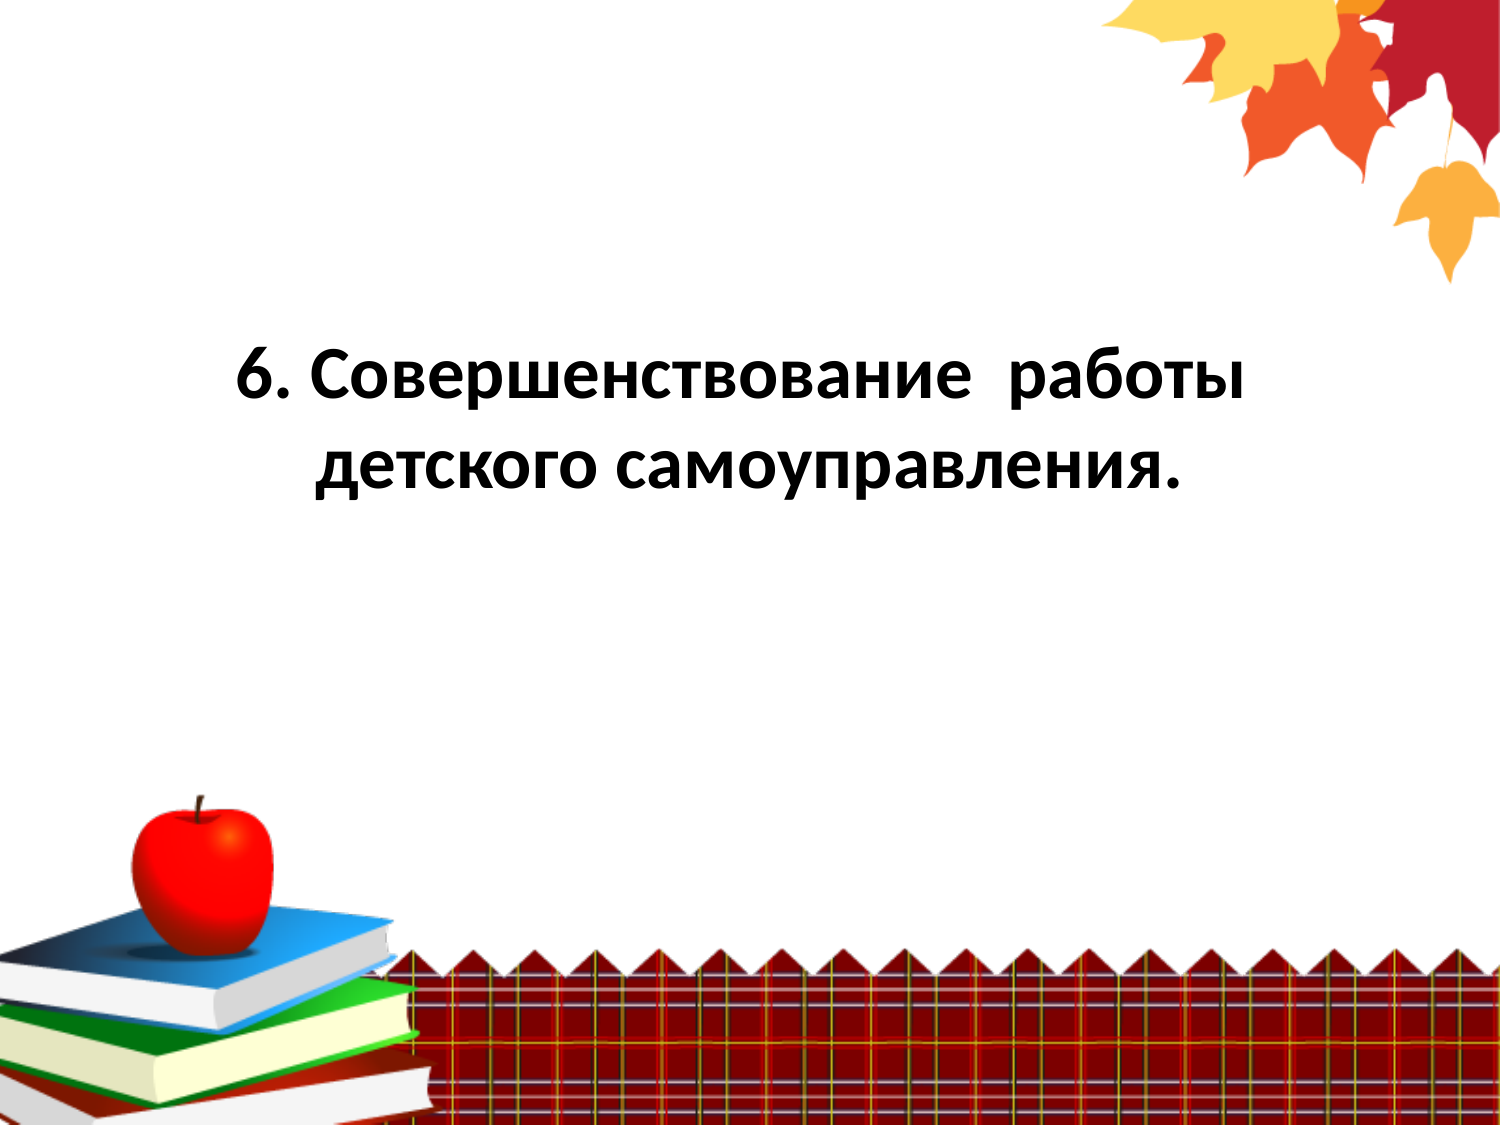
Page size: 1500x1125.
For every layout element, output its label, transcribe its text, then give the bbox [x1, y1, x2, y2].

text_box 6. Совершенствование работы детского самоуправления. [128, 316, 1372, 512]
picture [0, 0, 1500, 1125]
